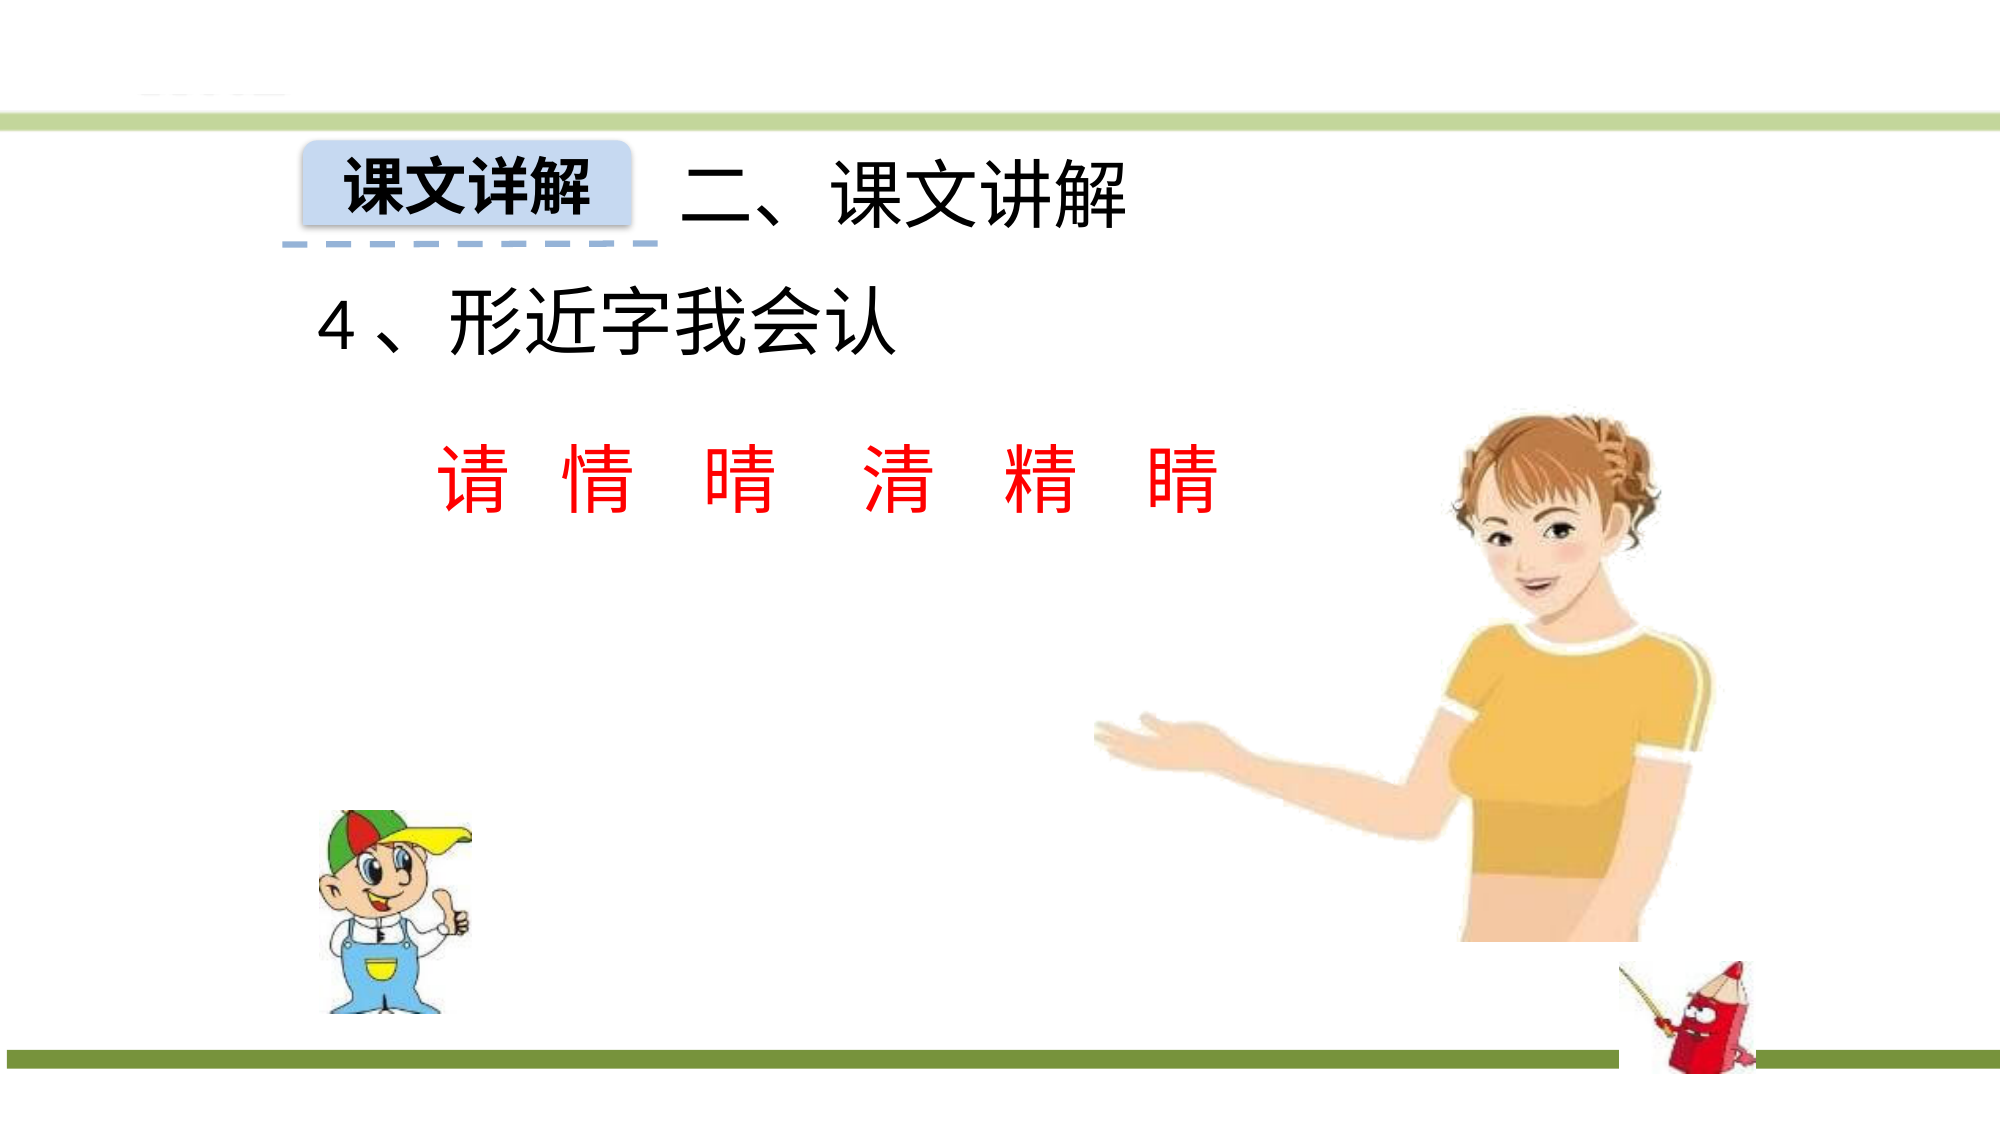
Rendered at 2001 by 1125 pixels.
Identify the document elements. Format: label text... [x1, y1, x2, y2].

text_box 课文详解 [302, 139, 632, 226]
text_box 4、形近字我会认 [303, 267, 1567, 372]
picture [1619, 961, 1756, 1074]
picture [0, 94, 2000, 1015]
text_box 二、课文讲解 [663, 140, 1144, 246]
text_box 请 情 晴 清 精 睛 [421, 424, 1089, 530]
